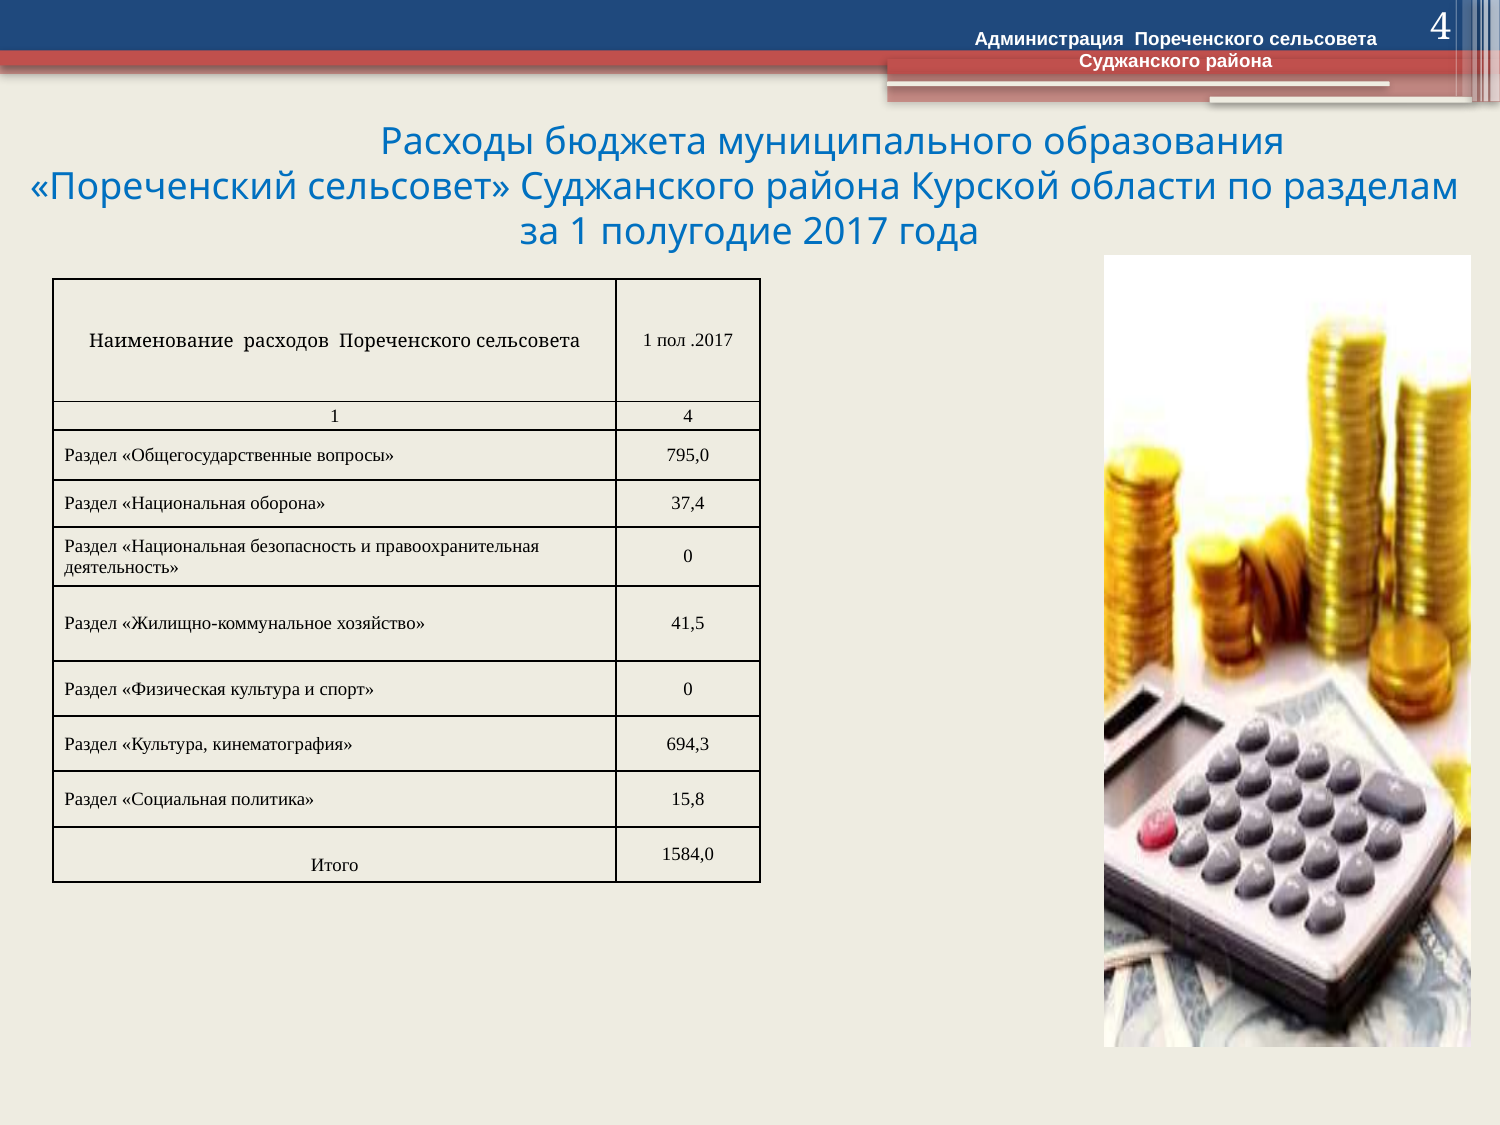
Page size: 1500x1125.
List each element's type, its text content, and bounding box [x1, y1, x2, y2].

table_cell 37,4 [617, 481, 759, 526]
picture [1104, 255, 1471, 1047]
table_cell Раздел «Национальная оборона» [54, 481, 615, 526]
table_cell Раздел «Социальная политика» [54, 772, 615, 826]
table_cell Раздел «Физическая культура и спорт» [54, 662, 615, 715]
table_header 1 пол .2017 [617, 280, 759, 401]
table_cell 4 [617, 402, 759, 429]
table_cell Раздел «Общегосударственные вопросы» [54, 431, 615, 479]
title Расходы бюджета муниципального образования «Пореченский сельсовет» Суджанского района Курской области по разделам за 1 полугодие 2017 года [0, 125, 1500, 244]
table_cell 0 [617, 528, 759, 585]
table_cell 15,8 [617, 772, 759, 826]
table_cell 1 [54, 402, 615, 429]
table_cell Раздел «Жилищно-коммунальное хозяйство» [54, 587, 615, 660]
slide_number 4 [1340, 0, 1466, 61]
table_cell Раздел «Национальная безопасность и правоохранительная деятельность» [54, 528, 615, 585]
table_cell 795,0 [617, 431, 759, 479]
table_cell 0 [617, 662, 759, 715]
table_cell Итого [54, 828, 615, 881]
table_header Наименование расходов Пореченского сельсовета [54, 280, 615, 401]
table_cell 1584,0 [617, 828, 759, 881]
table_cell Раздел «Культура, кинематография» [54, 717, 615, 770]
text_box Администрация Пореченского сельсовета Суджанского района [942, 19, 1409, 79]
table_cell 694,3 [617, 717, 759, 770]
table_cell 41,5 [617, 587, 759, 660]
